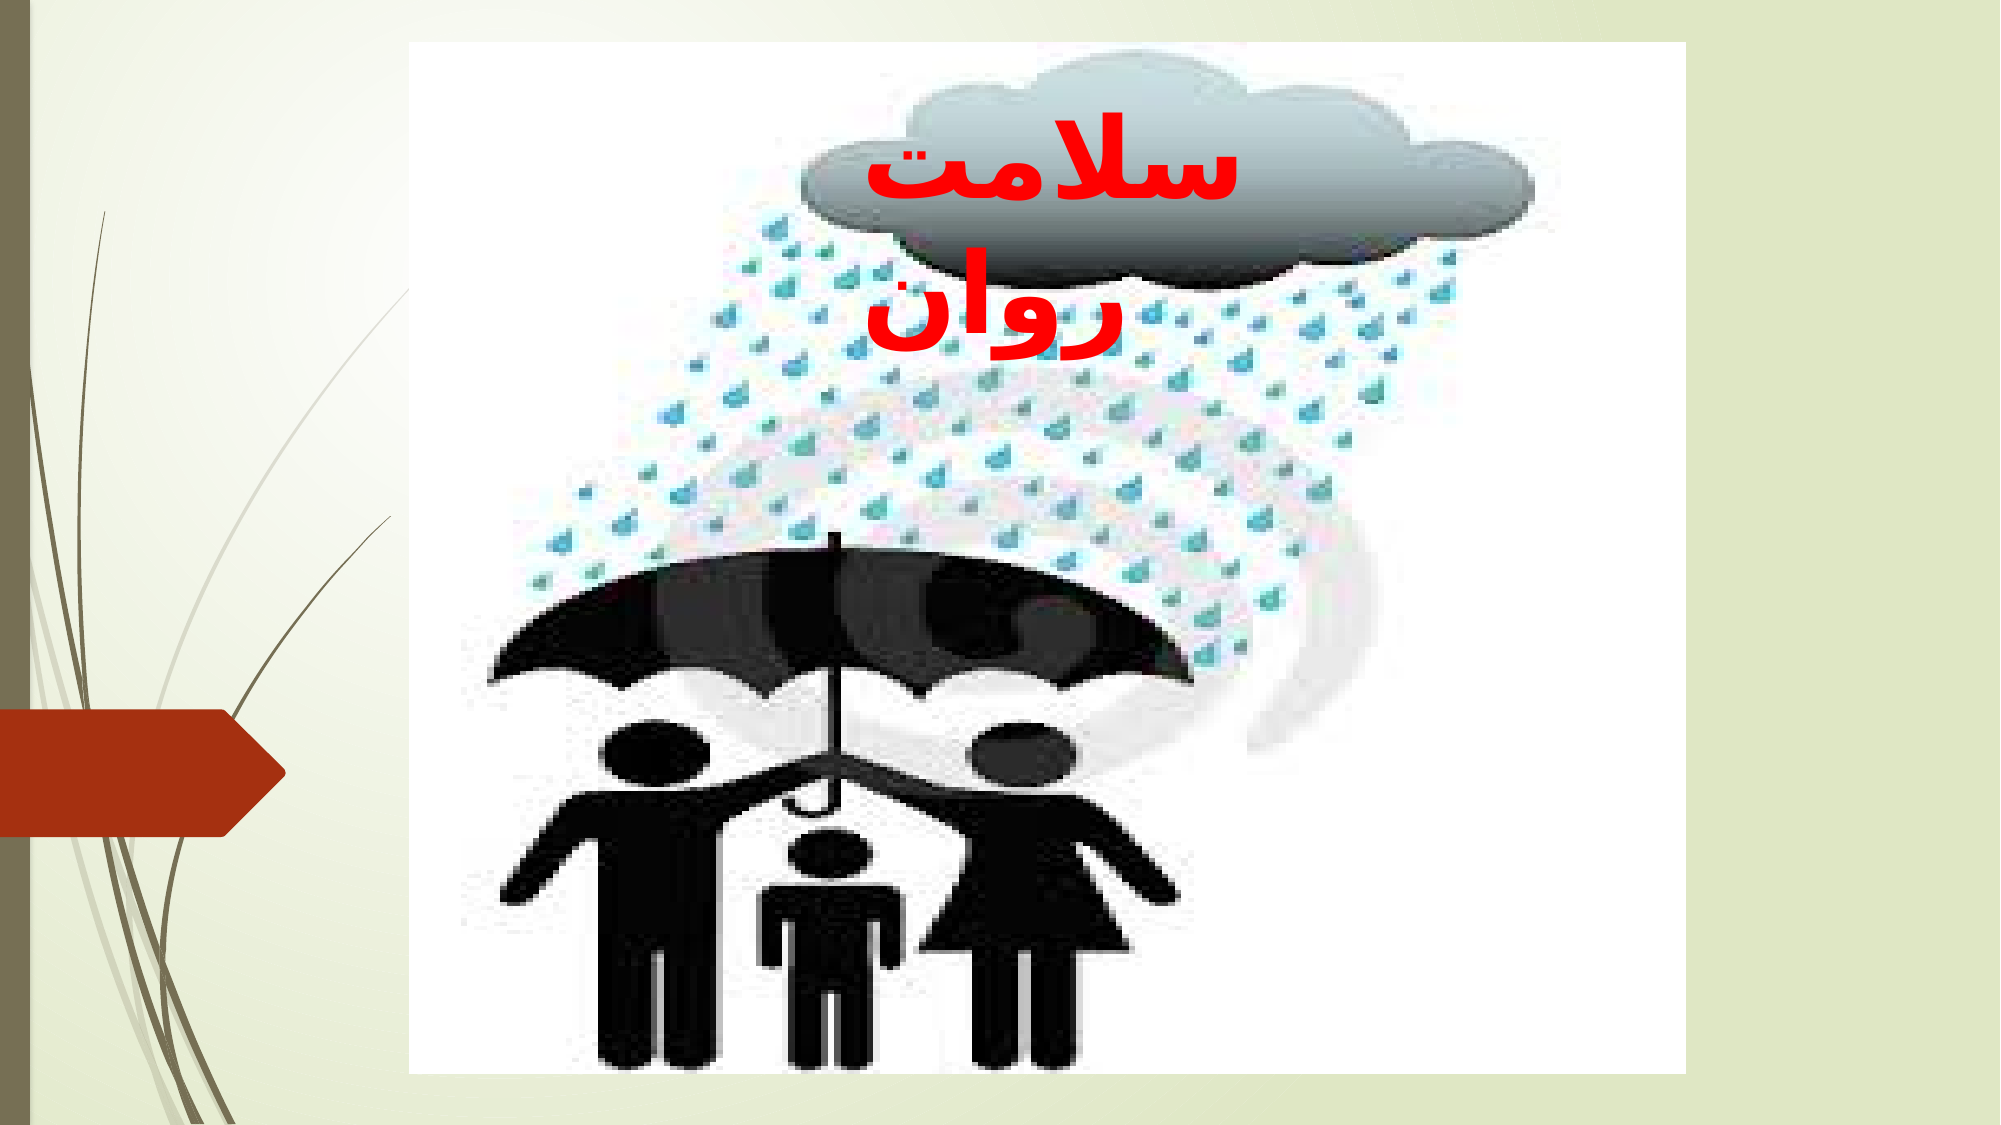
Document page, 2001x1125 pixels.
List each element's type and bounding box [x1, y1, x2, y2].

picture [409, 42, 1686, 1074]
